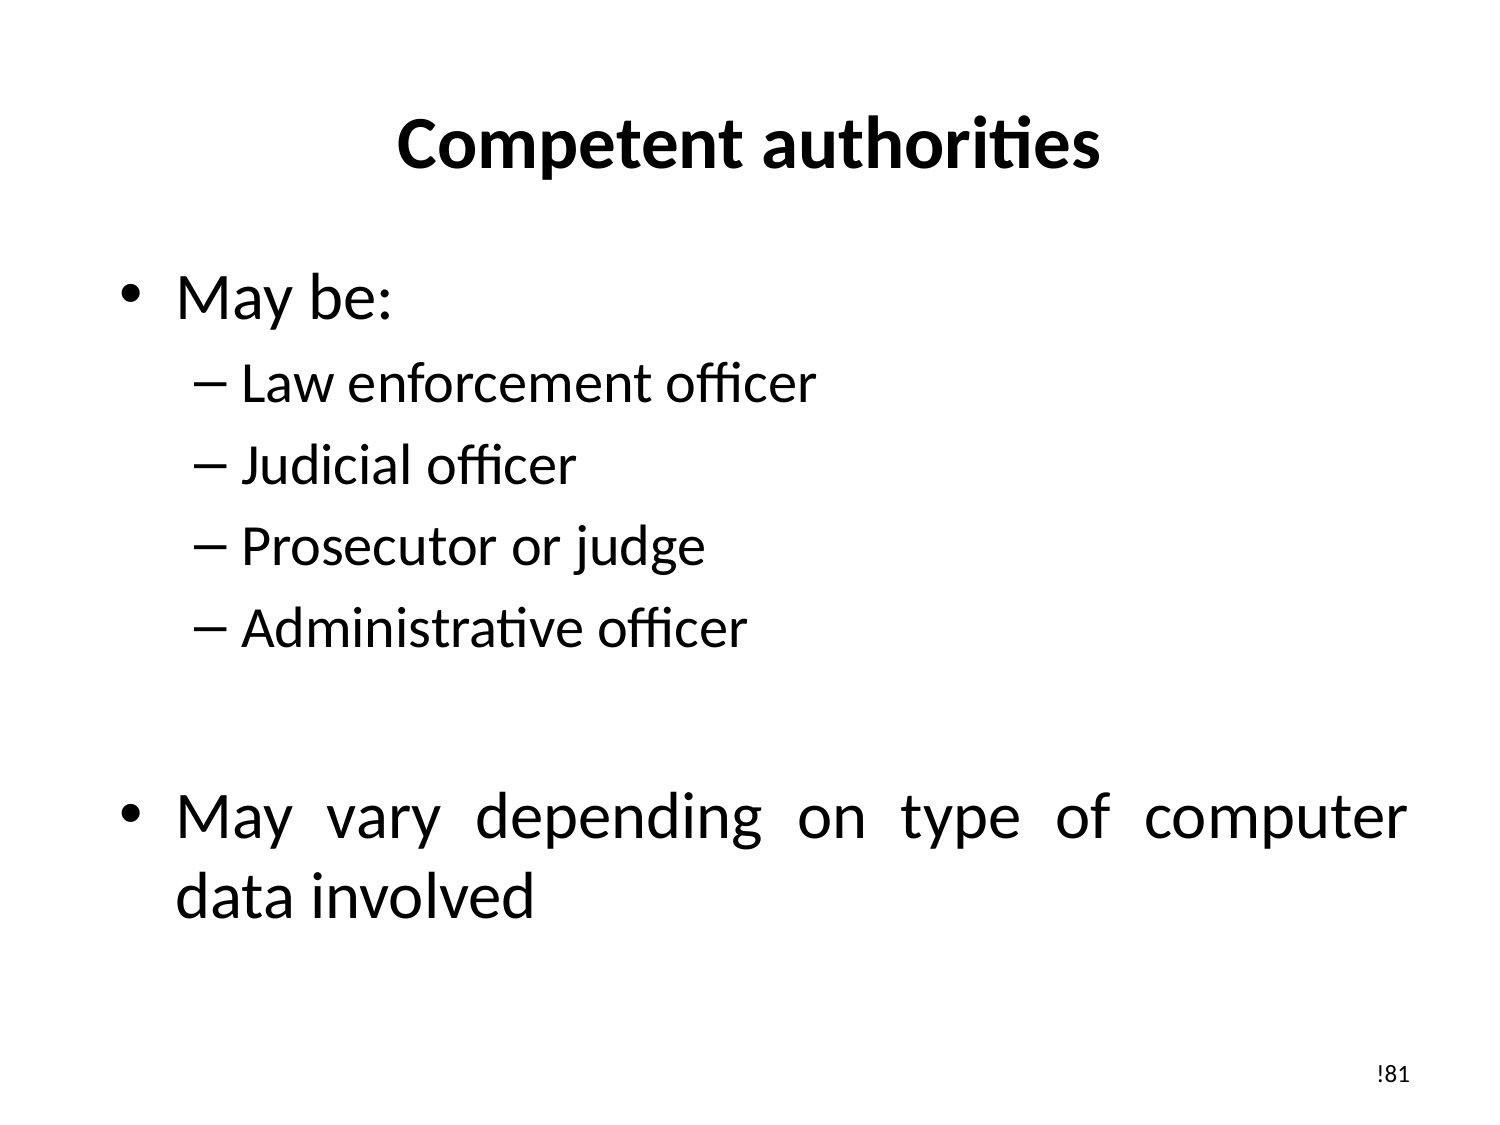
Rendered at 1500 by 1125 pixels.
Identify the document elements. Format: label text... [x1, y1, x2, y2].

title Competent authorities [74, 44, 1426, 233]
slide_number !81 [1074, 1042, 1425, 1103]
list May be: Law enforcement officer Judicial officer Prosecutor or judge Administrative officer May vary depending on type of computer data involved [103, 244, 1426, 988]
